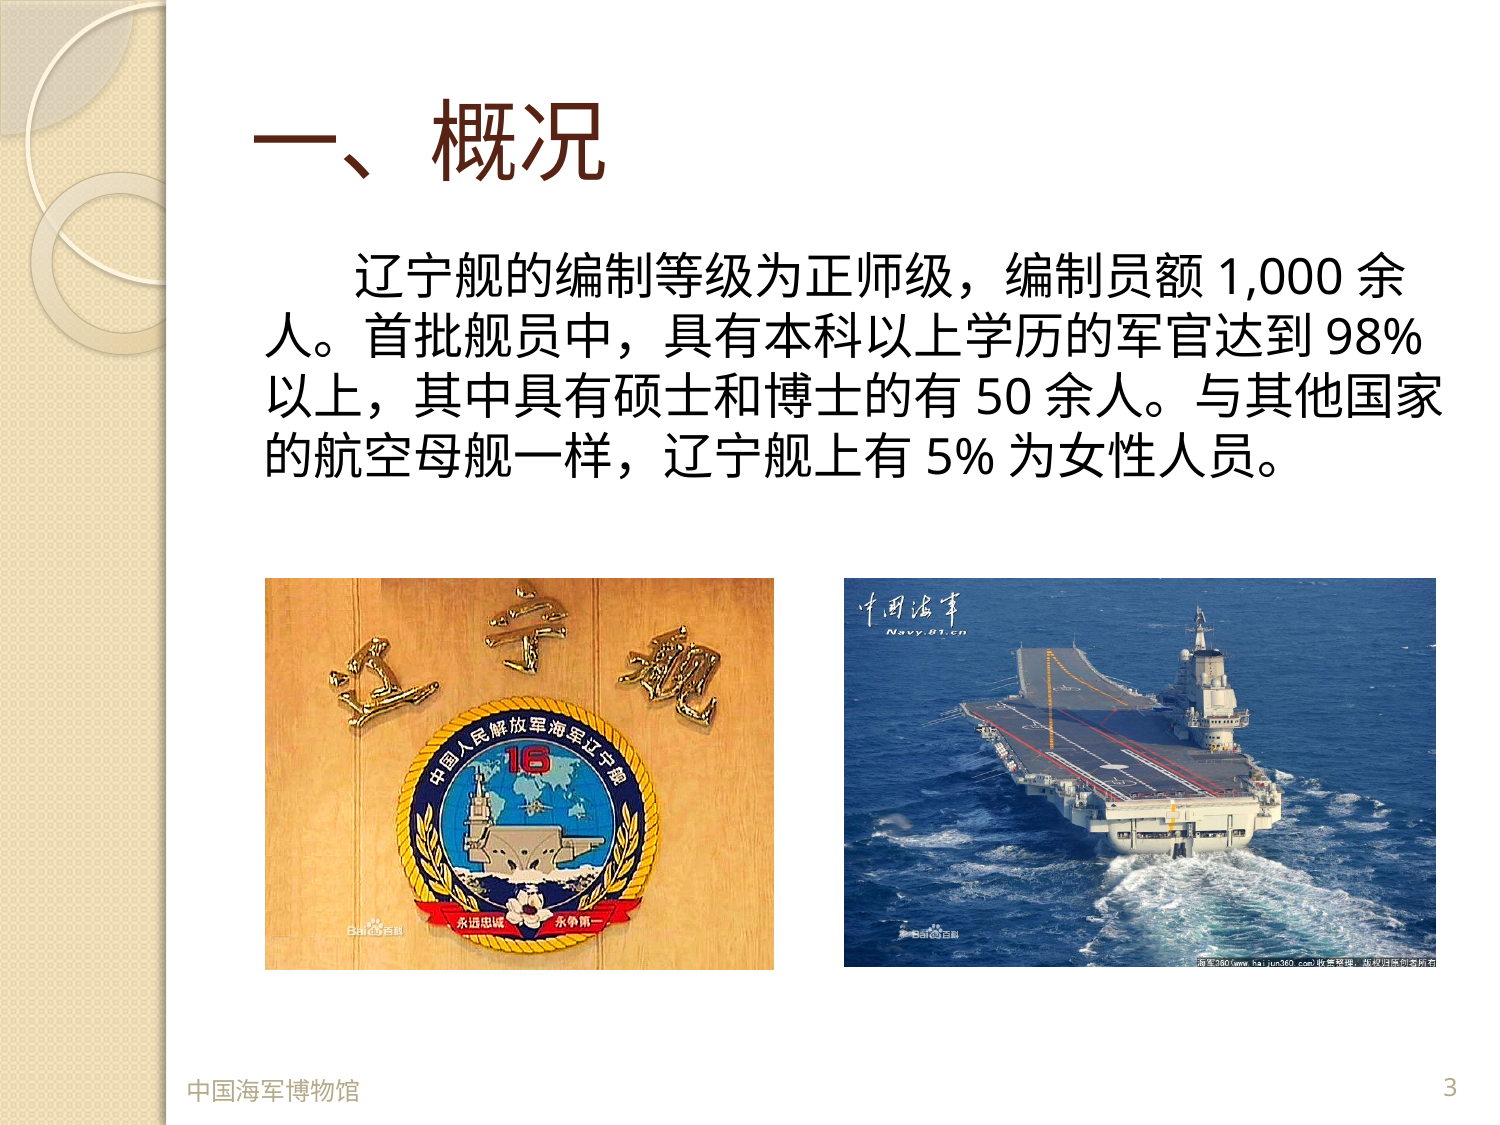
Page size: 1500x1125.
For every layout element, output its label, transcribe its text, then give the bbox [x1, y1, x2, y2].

picture [265, 578, 774, 970]
list 辽宁舰的编制等级为正师级，编制员额1,000余人。首批舰员中，具有本科以上学历的军官达到98%以上，其中具有硕士和博士的有50余人。与其他国家的航空母舰一样，辽宁舰上有5%为女性人员。 [235, 237, 1466, 1025]
picture [844, 578, 1436, 967]
slide_number 3 [1413, 1034, 1488, 1113]
footer 中国海军博物馆 [171, 1034, 621, 1113]
title 一、概况 [235, 45, 1466, 233]
